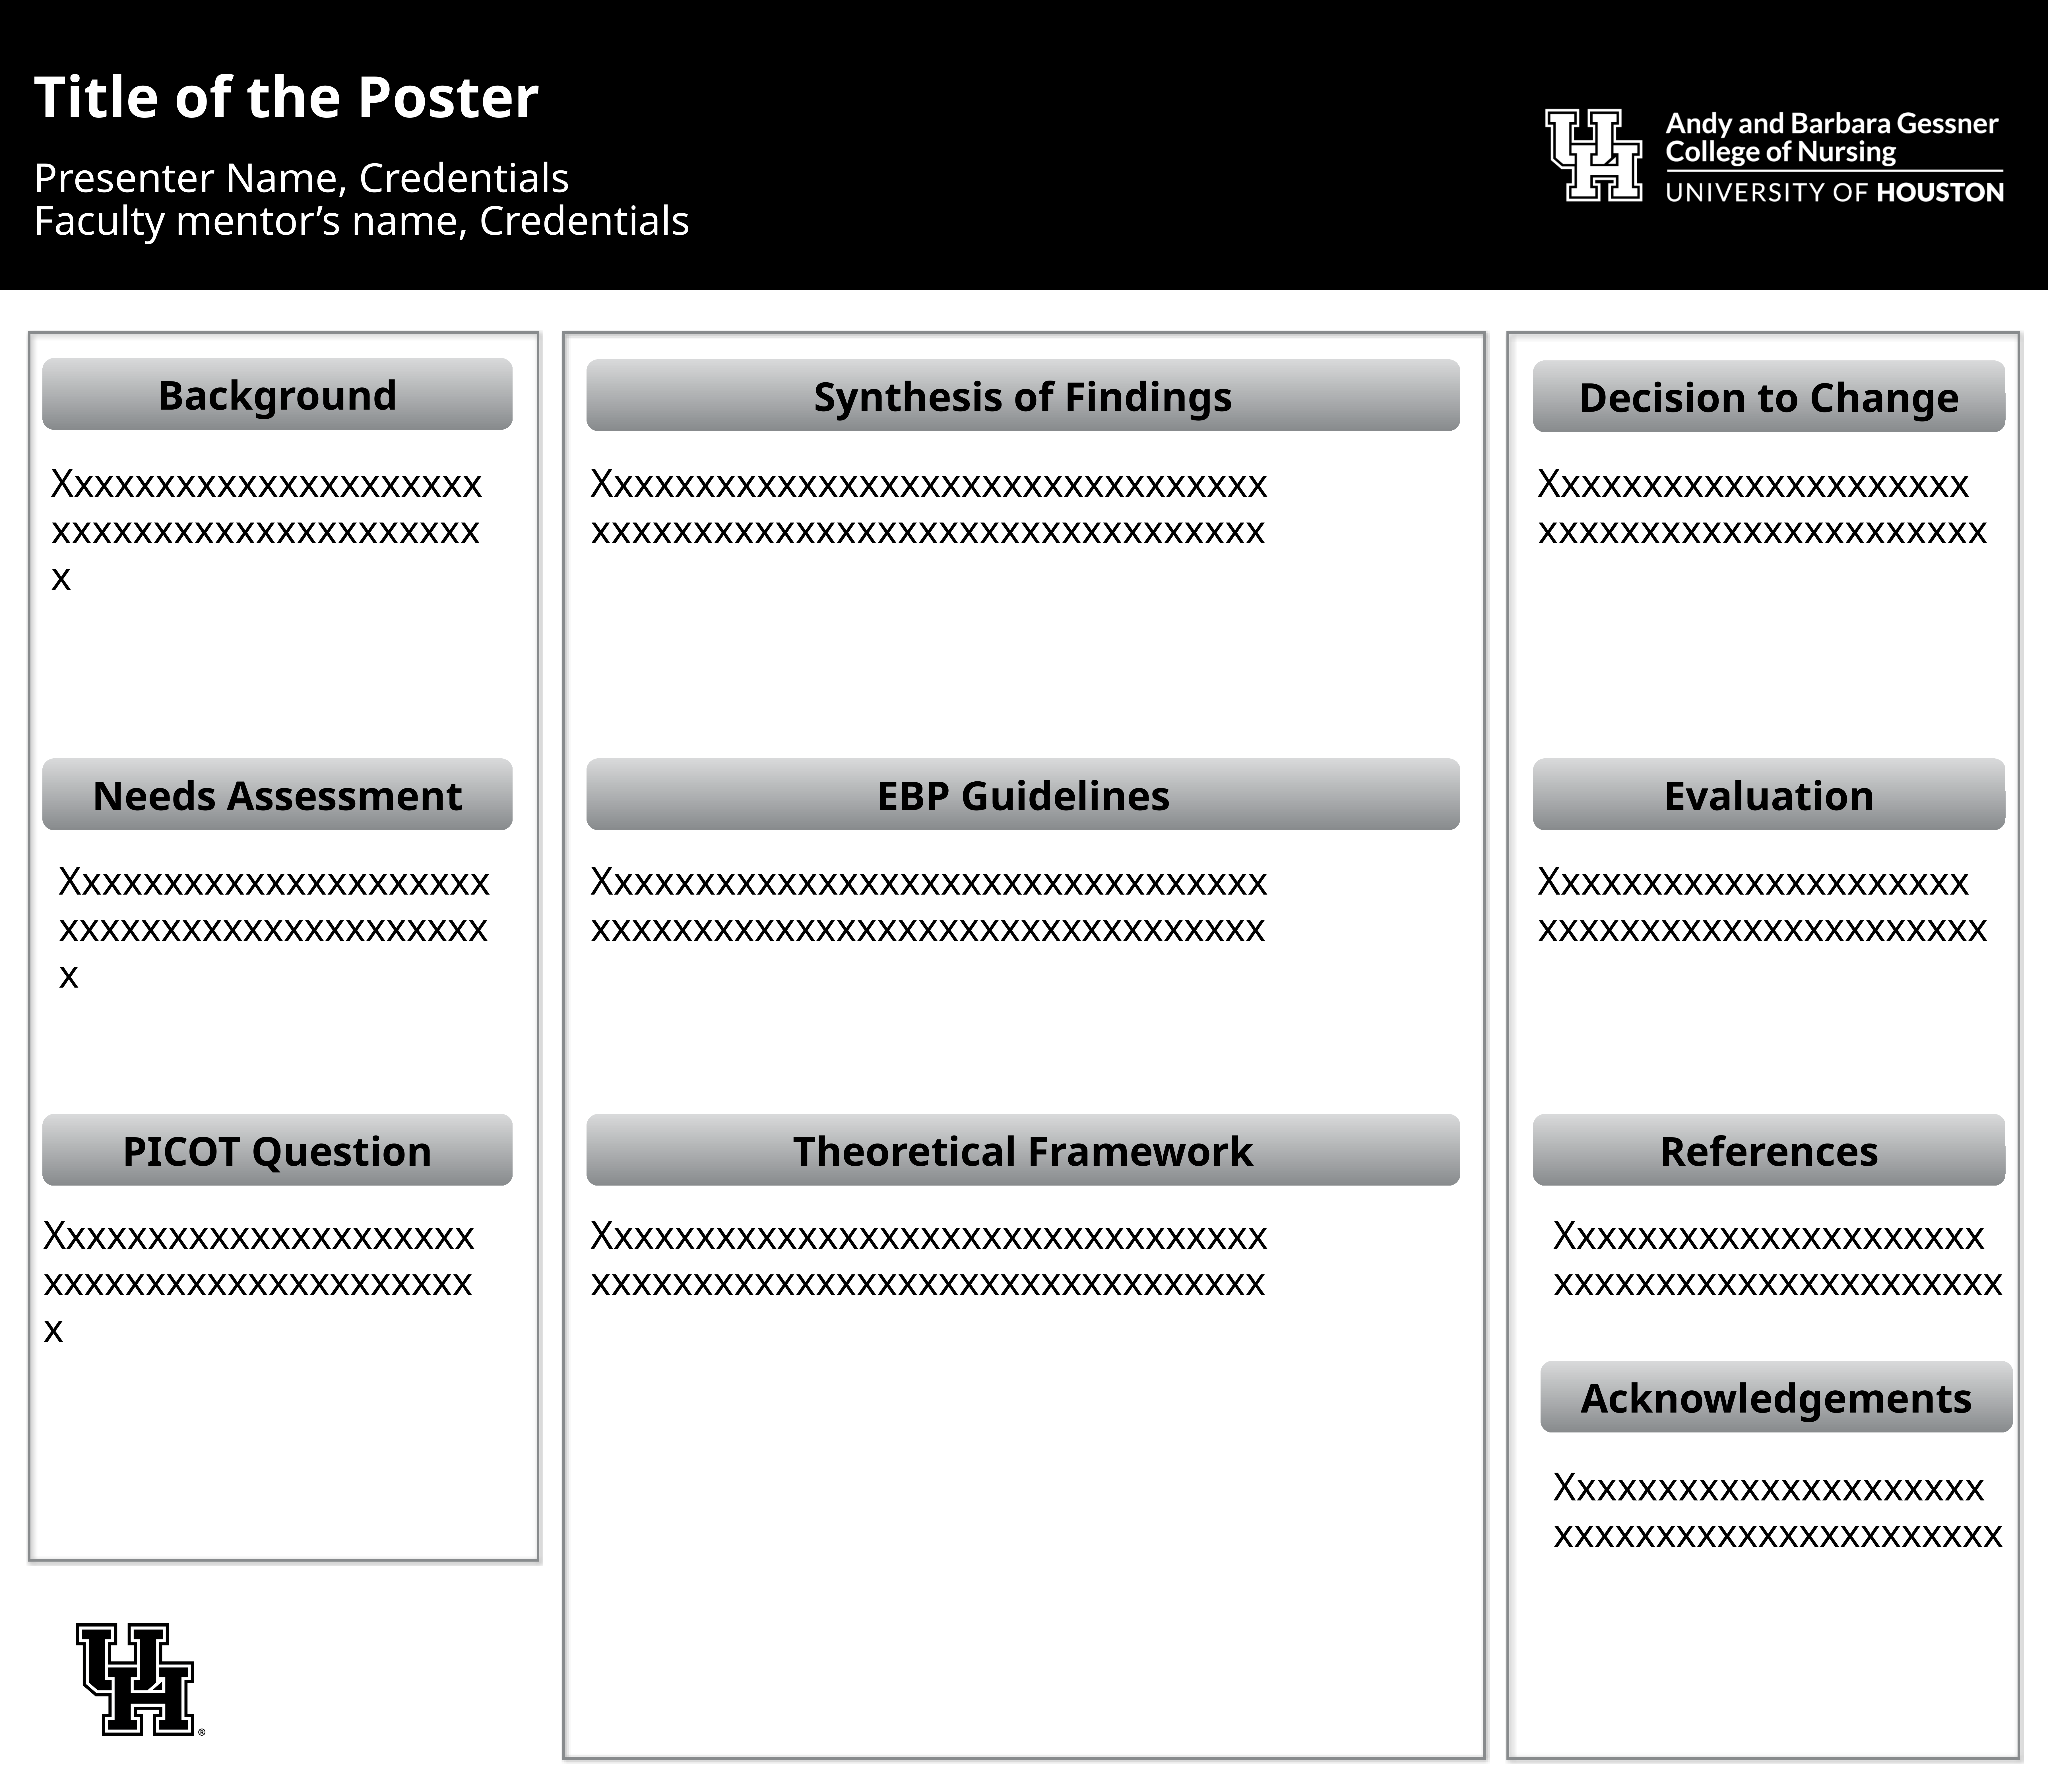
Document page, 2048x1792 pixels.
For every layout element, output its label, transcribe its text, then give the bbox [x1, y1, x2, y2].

text_box Xxxxxxxxxxxxxxxxxxxxxxxxxxxxxxxxx xxxxxxxxxxxxxxxxxxxxxxxxxxxxxxxxx [587, 854, 1460, 951]
text_box Synthesis of Findings [586, 359, 1461, 431]
title Title of the Poster [29, 20, 758, 132]
picture [76, 1623, 205, 1736]
text_box Xxxxxxxxxxxxxxxxxxxxx xxxxxxxxxxxxxxxxxxxxxx [47, 456, 505, 600]
text_box Xxxxxxxxxxxxxxxxxxxxx xxxxxxxxxxxxxxxxxxxxxx [1549, 1208, 2009, 1305]
text_box Acknowledgements [1540, 1360, 2013, 1433]
subtitle Presenter Name, Credentials Faculty mentor’s name, Credentials [29, 155, 868, 267]
text_box Xxxxxxxxxxxxxxxxxxxxx xxxxxxxxxxxxxxxxxxxxxx [1534, 456, 1994, 553]
text_box Theoretical Framework [586, 1114, 1461, 1186]
text_box [1507, 332, 2019, 1759]
text_box References [1533, 1114, 2006, 1186]
text_box EBP Guidelines [586, 758, 1461, 830]
text_box Evaluation [1533, 758, 2006, 830]
text_box Decision to Change [1533, 360, 2006, 432]
picture [1537, 86, 2048, 226]
text_box Xxxxxxxxxxxxxxxxxxxxx xxxxxxxxxxxxxxxxxxxxxx [54, 854, 512, 998]
text_box Background [42, 358, 513, 430]
text_box [563, 332, 1485, 1759]
text_box Xxxxxxxxxxxxxxxxxxxxx xxxxxxxxxxxxxxxxxxxxxx [1549, 1459, 2009, 1557]
text_box Xxxxxxxxxxxxxxxxxxxxx xxxxxxxxxxxxxxxxxxxxxx [39, 1208, 497, 1352]
text_box Xxxxxxxxxxxxxxxxxxxxx xxxxxxxxxxxxxxxxxxxxxx [1534, 854, 1994, 951]
text_box [29, 332, 538, 1561]
text_box Needs Assessment [42, 758, 513, 830]
text_box Xxxxxxxxxxxxxxxxxxxxxxxxxxxxxxxxx xxxxxxxxxxxxxxxxxxxxxxxxxxxxxxxxx [587, 1208, 1460, 1305]
text_box PICOT Question [42, 1114, 513, 1186]
